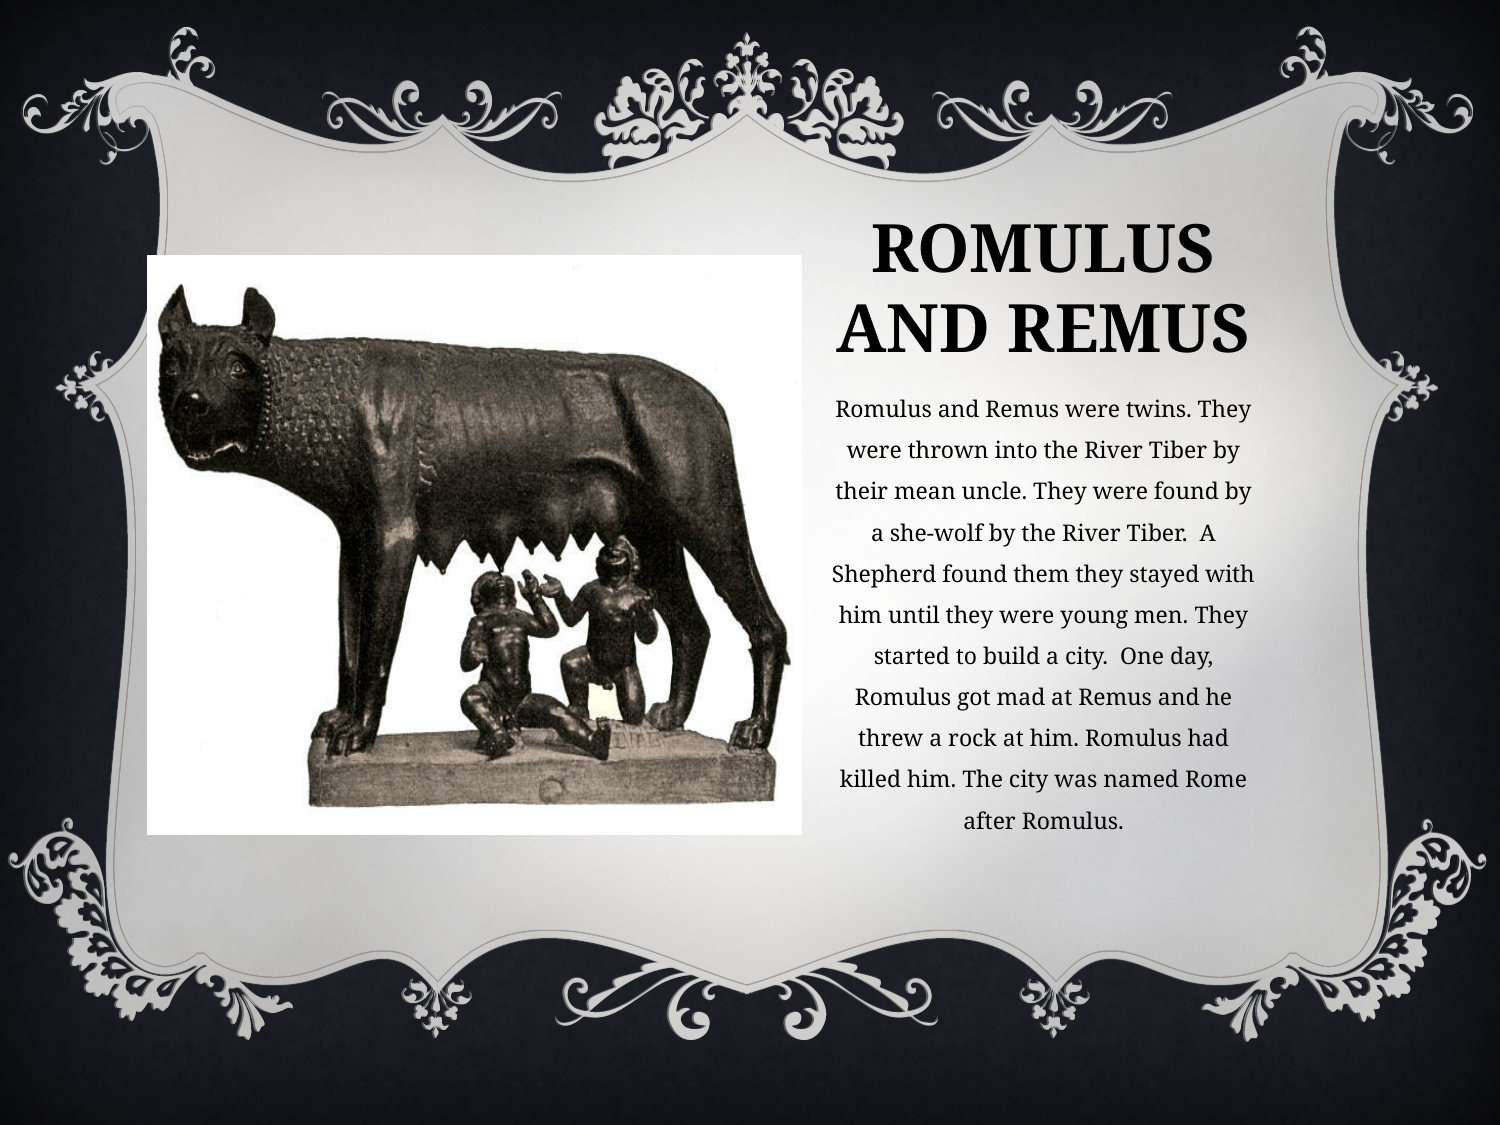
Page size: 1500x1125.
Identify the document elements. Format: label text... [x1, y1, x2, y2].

list Romulus and Remus were twins. They were thrown into the River Tiber by their mean uncle. They were found by a she-wolf by the River Tiber. A Shepherd found them they stayed with him until they were young men. They started to build a city. One day, Romulus got mad at Remus and he threw a rock at him. Romulus had killed him. The city was named Rome after Romulus. [812, 373, 1275, 850]
title Romulus and Remus [812, 275, 1275, 373]
picture [0, 0, 1500, 1125]
